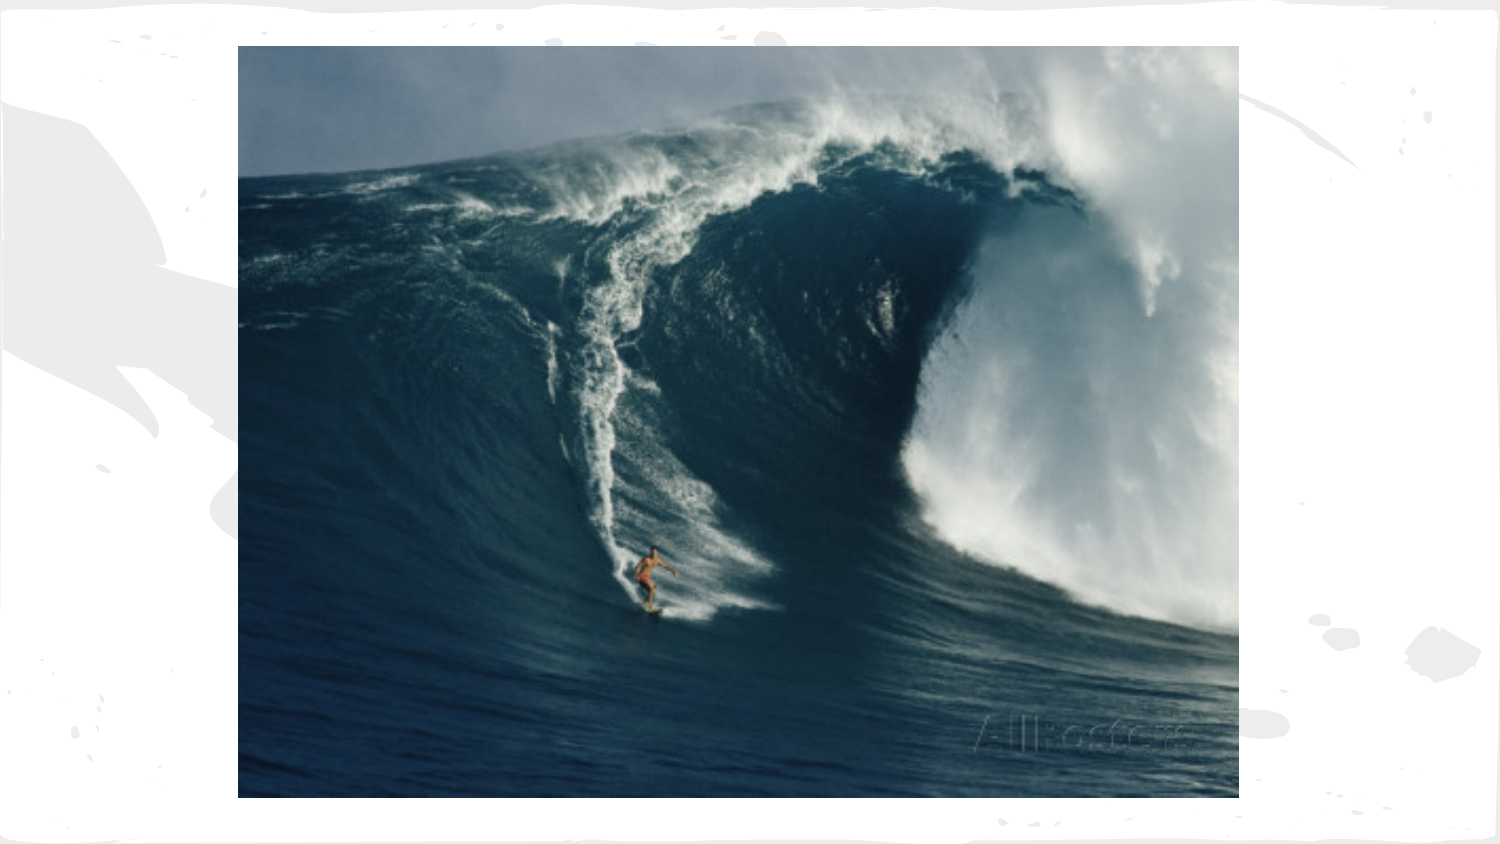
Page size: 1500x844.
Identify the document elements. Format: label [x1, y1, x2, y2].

picture [238, 46, 1239, 798]
